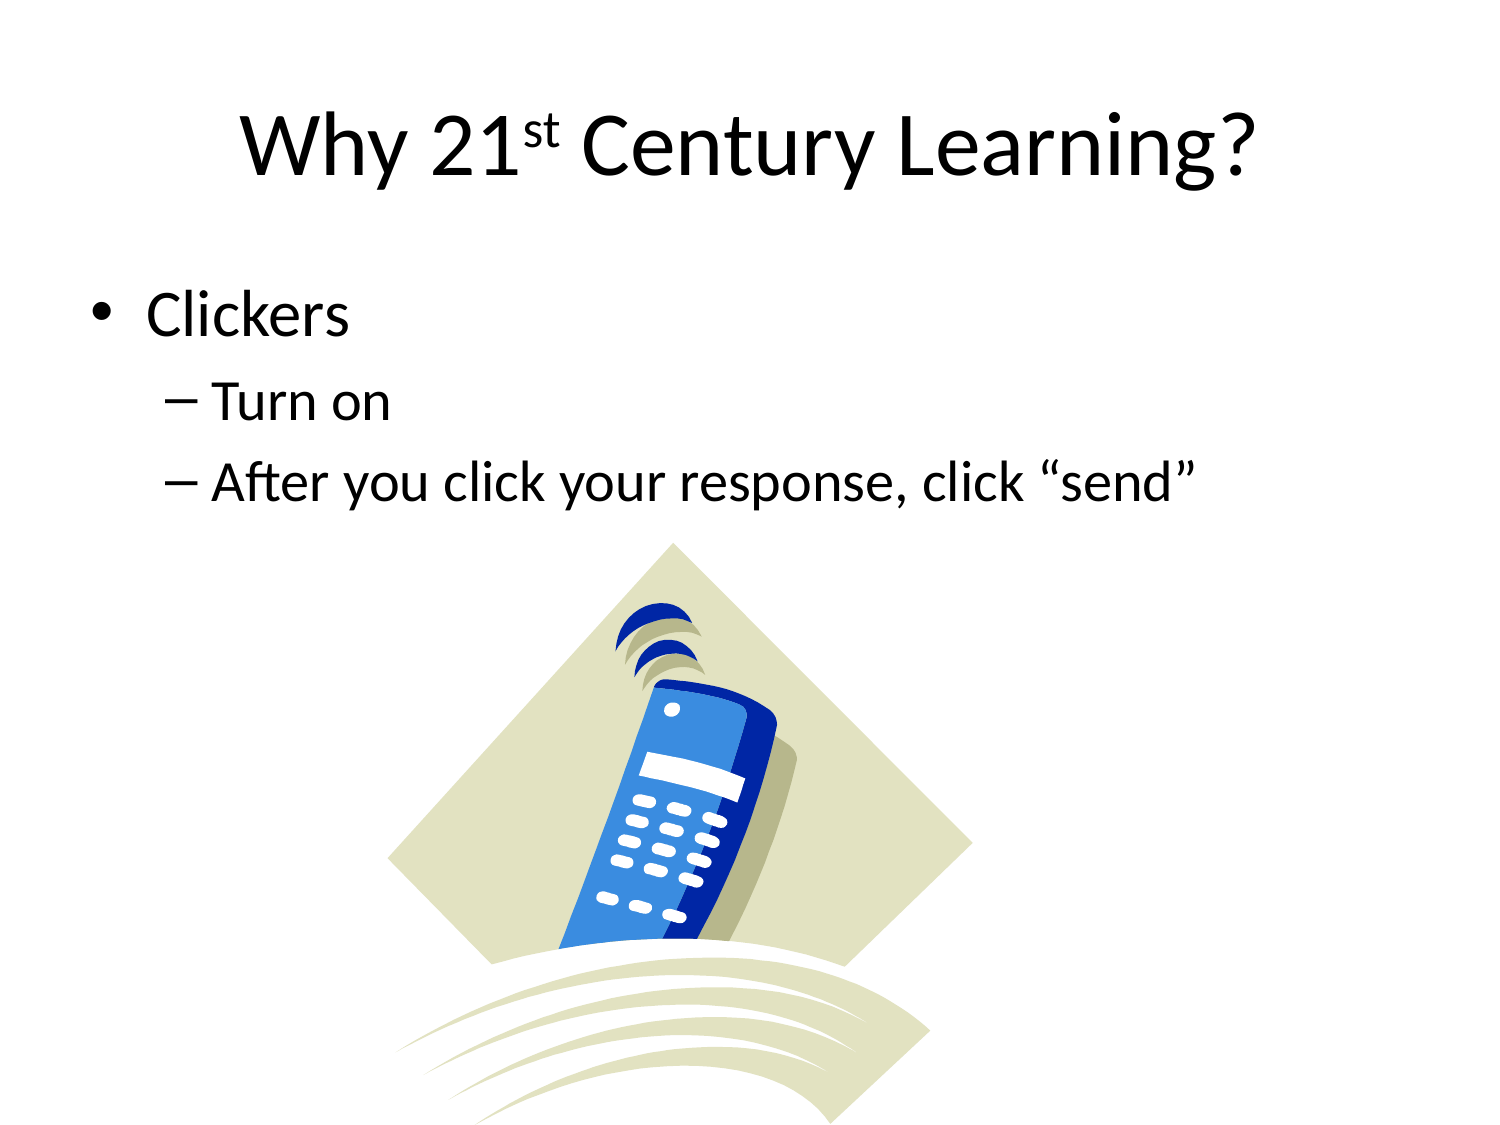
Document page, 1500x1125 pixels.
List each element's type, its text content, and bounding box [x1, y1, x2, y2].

list Clickers Turn on After you click your response, click “send” [75, 262, 1425, 1005]
title Why 21st Century Learning? [75, 45, 1425, 233]
picture [387, 542, 973, 1125]
